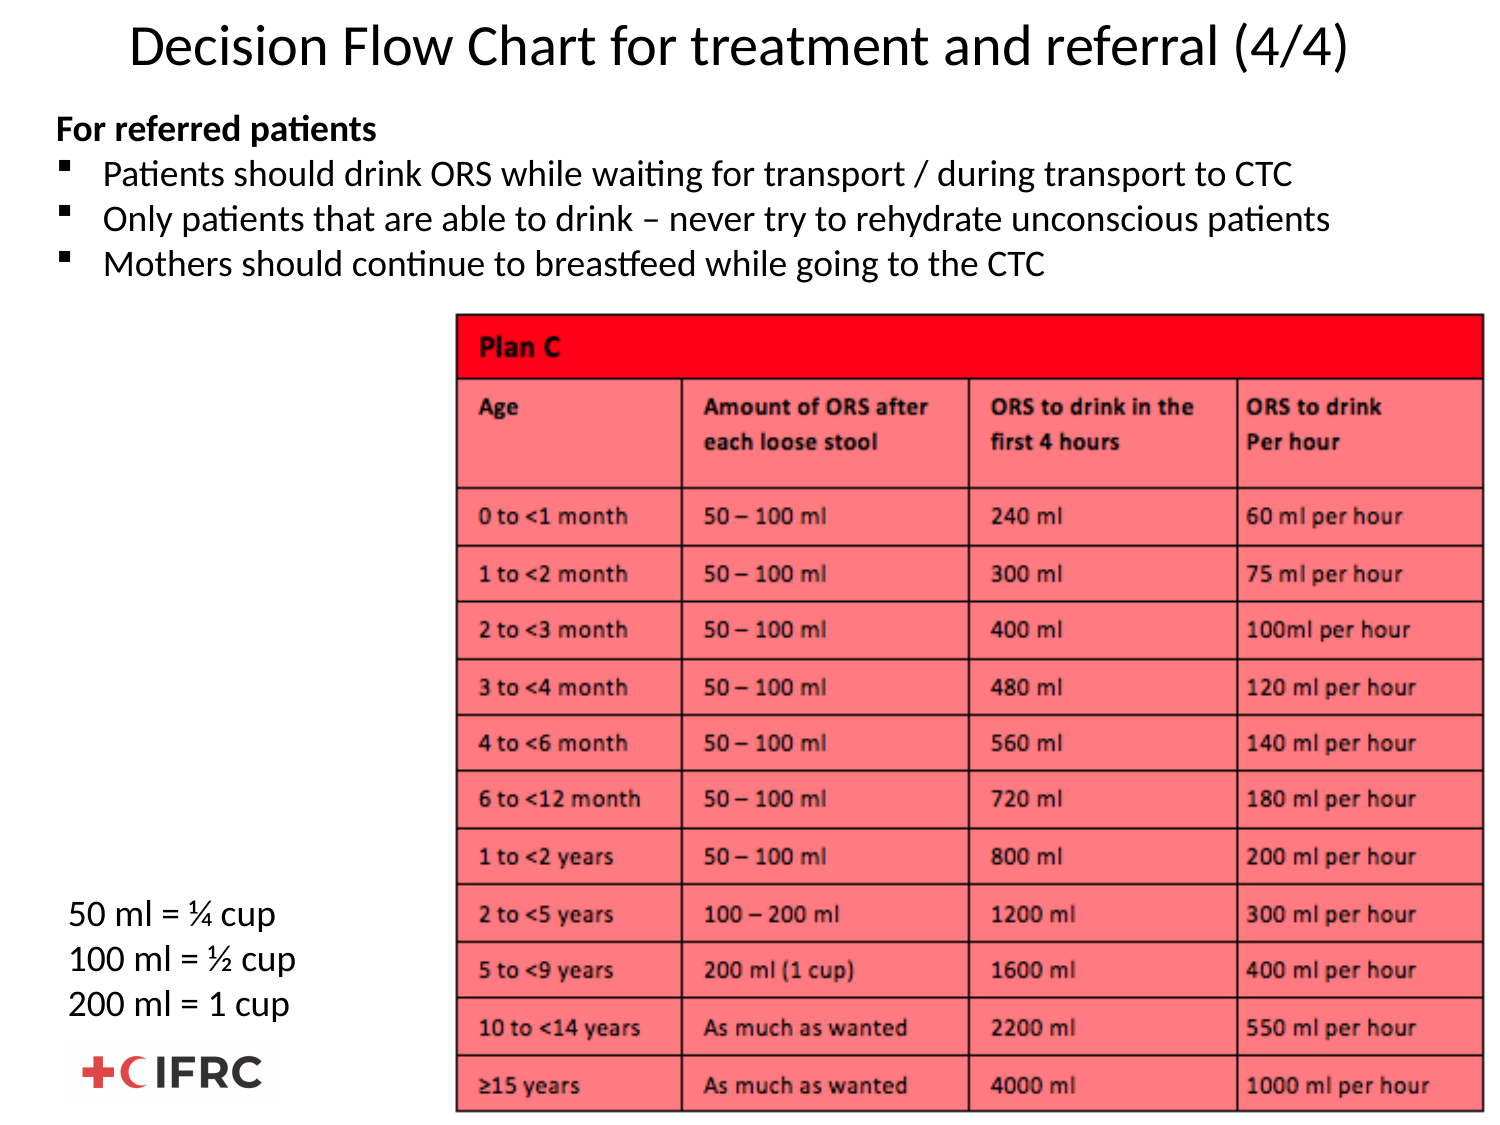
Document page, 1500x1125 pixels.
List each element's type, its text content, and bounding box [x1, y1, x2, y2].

text_box 50 ml = ¼ cup 100 ml = ½ cup 200 ml = 1 cup [53, 881, 408, 1077]
text_box Decision Flow Chart for treatment and referral (4/4) [64, 0, 1415, 96]
picture [448, 307, 1493, 1125]
text_box For referred patients Patients should drink ORS while waiting for transport / during transport to CTC Only patients that are able to drink – never try to rehydrate unconscious patients Mothers should continue to breastfeed while going to the CTC [41, 96, 1436, 291]
picture [68, 1077, 277, 1103]
